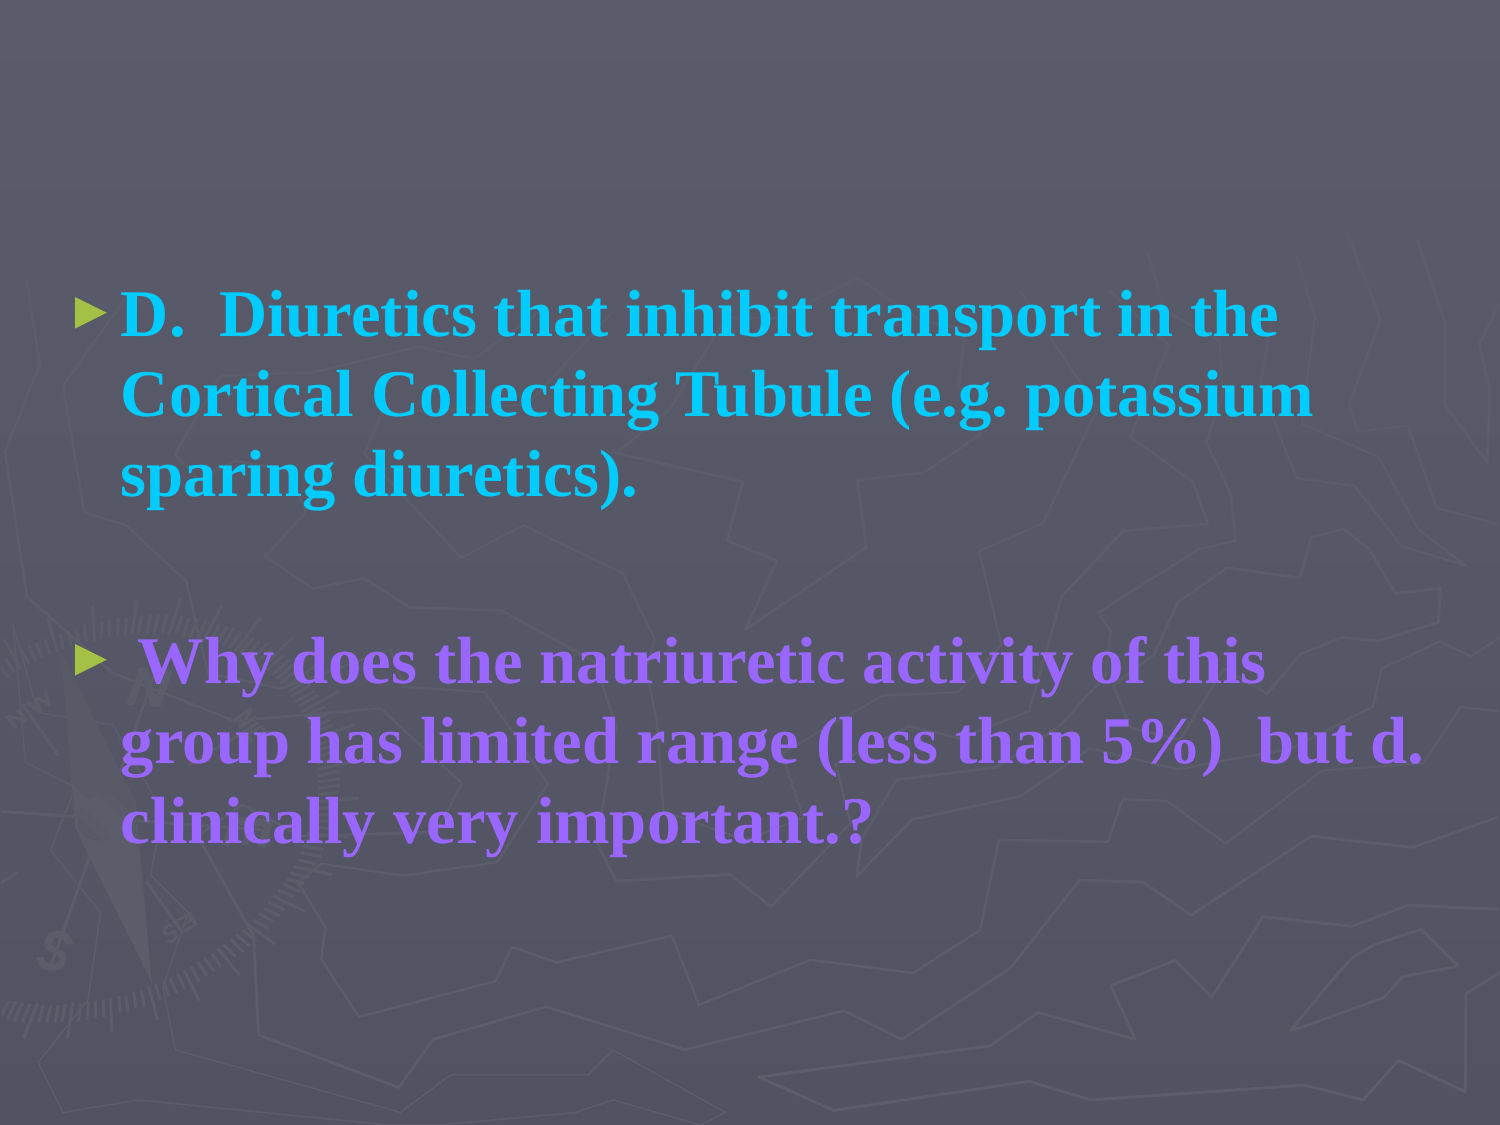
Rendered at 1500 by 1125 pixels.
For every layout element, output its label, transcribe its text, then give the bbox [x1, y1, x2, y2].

list D. Diuretics that inhibit transport in the Cortical Collecting Tubule (e.g. potassium sparing diuretics). Why does the natriuretic activity of this group has limited range (less than 5%) but d. clinically very important.? [49, 262, 1451, 1001]
